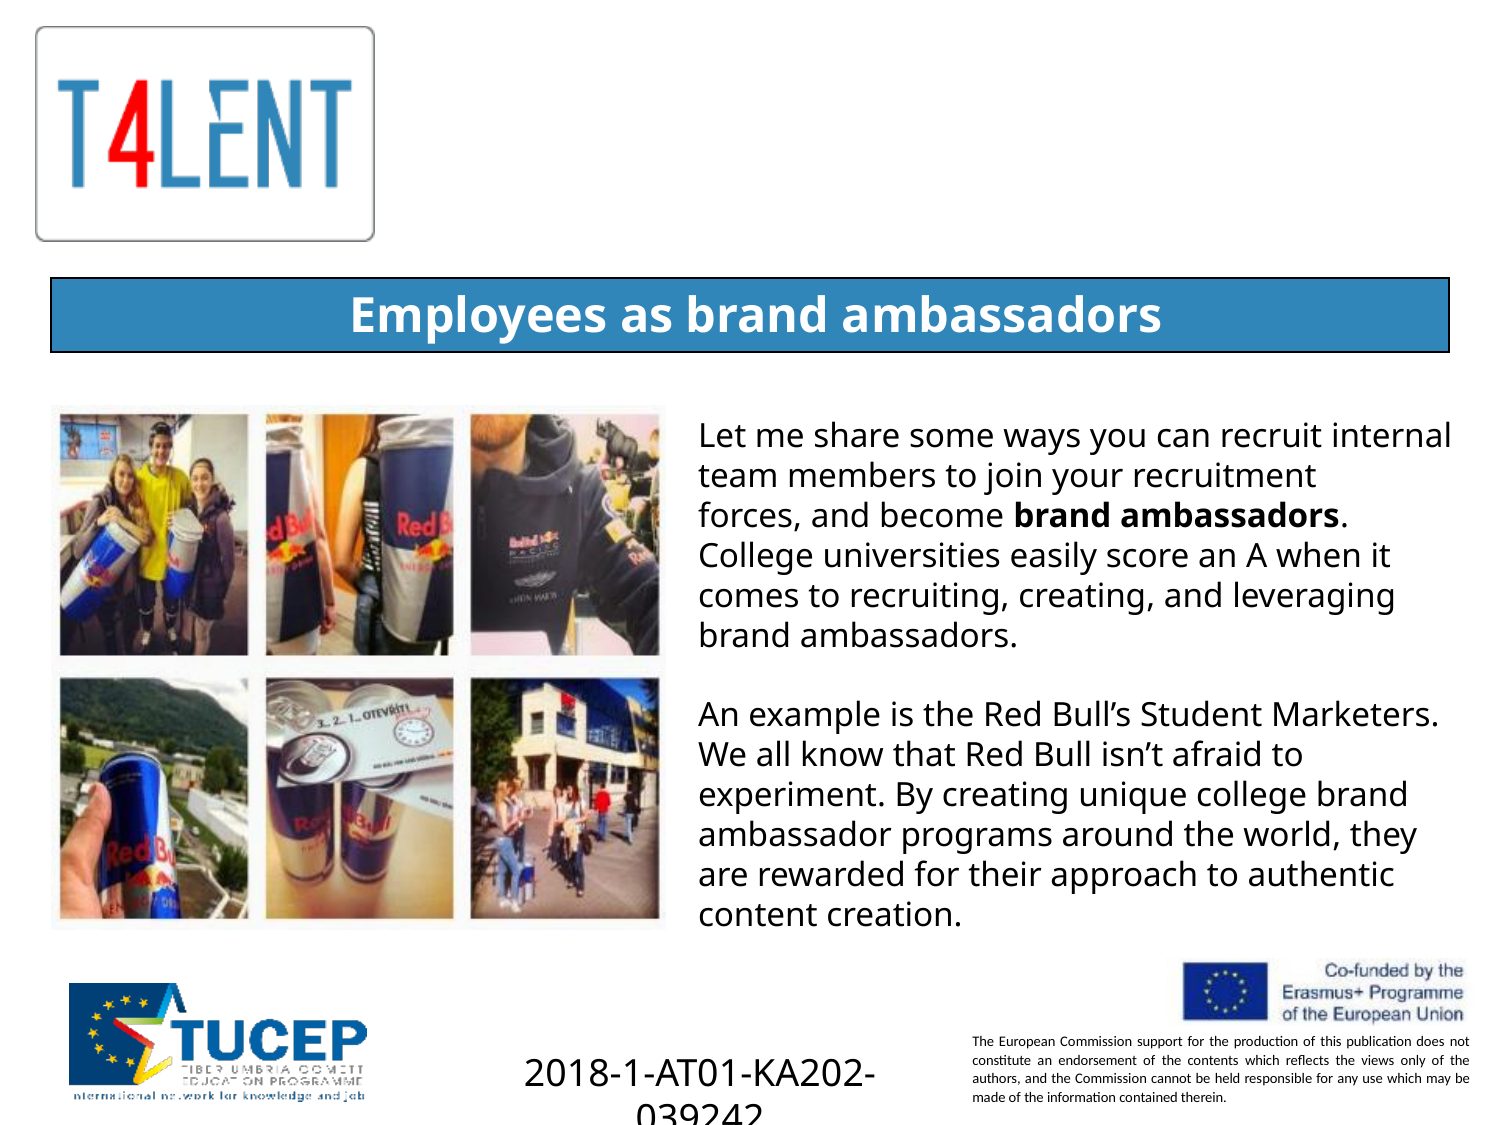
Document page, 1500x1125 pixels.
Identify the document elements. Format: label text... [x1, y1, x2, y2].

text_box Let me share some ways you can recruit internal team members to join your recruitment forces, and become brand ambassadors. College universities easily score an A when it comes to recruiting, creating, and leveraging brand ambassadors. An example is the Red Bull’s Student Marketers. We all know that Red Bull isn’t afraid to experiment. By creating unique college brand ambassador programs around the world, they are rewarded for their approach to authentic content creation. [683, 406, 1485, 981]
picture [68, 983, 368, 1102]
picture [35, 26, 375, 242]
picture [1166, 981, 1478, 1026]
picture [50, 405, 666, 931]
title Employees as brand ambassadors [51, 278, 1449, 353]
text_box 2018-1-AT01-KA202-039242 [454, 1040, 946, 1125]
